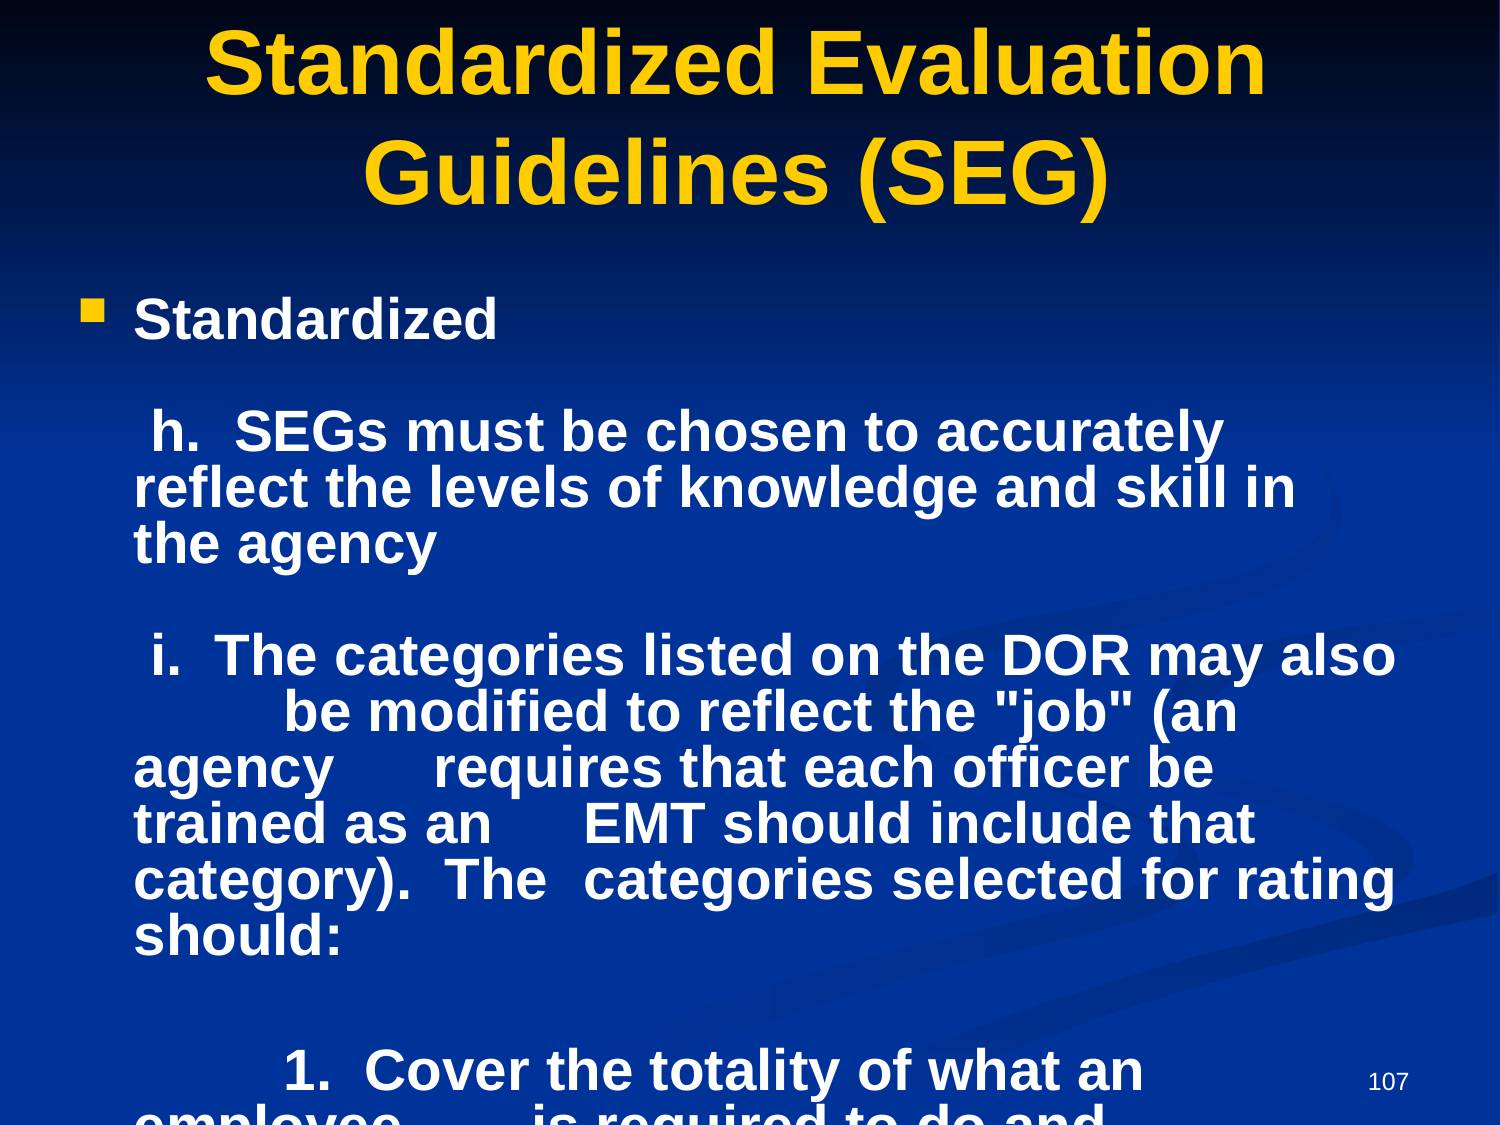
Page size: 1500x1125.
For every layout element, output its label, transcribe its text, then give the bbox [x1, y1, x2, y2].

title Standardized Evaluation Guidelines (SEG) [62, 0, 1413, 226]
list Standardized h. SEGs must be chosen to accurately reflect the levels of knowledge and skill in the agency i. The categories listed on the DOR may also be modified to reflect the "job" (an agency requires that each officer be trained as an EMT should include that category). The categories selected for rating should: 1. Cover the totality of what an employee is required to do and [62, 287, 1426, 1125]
